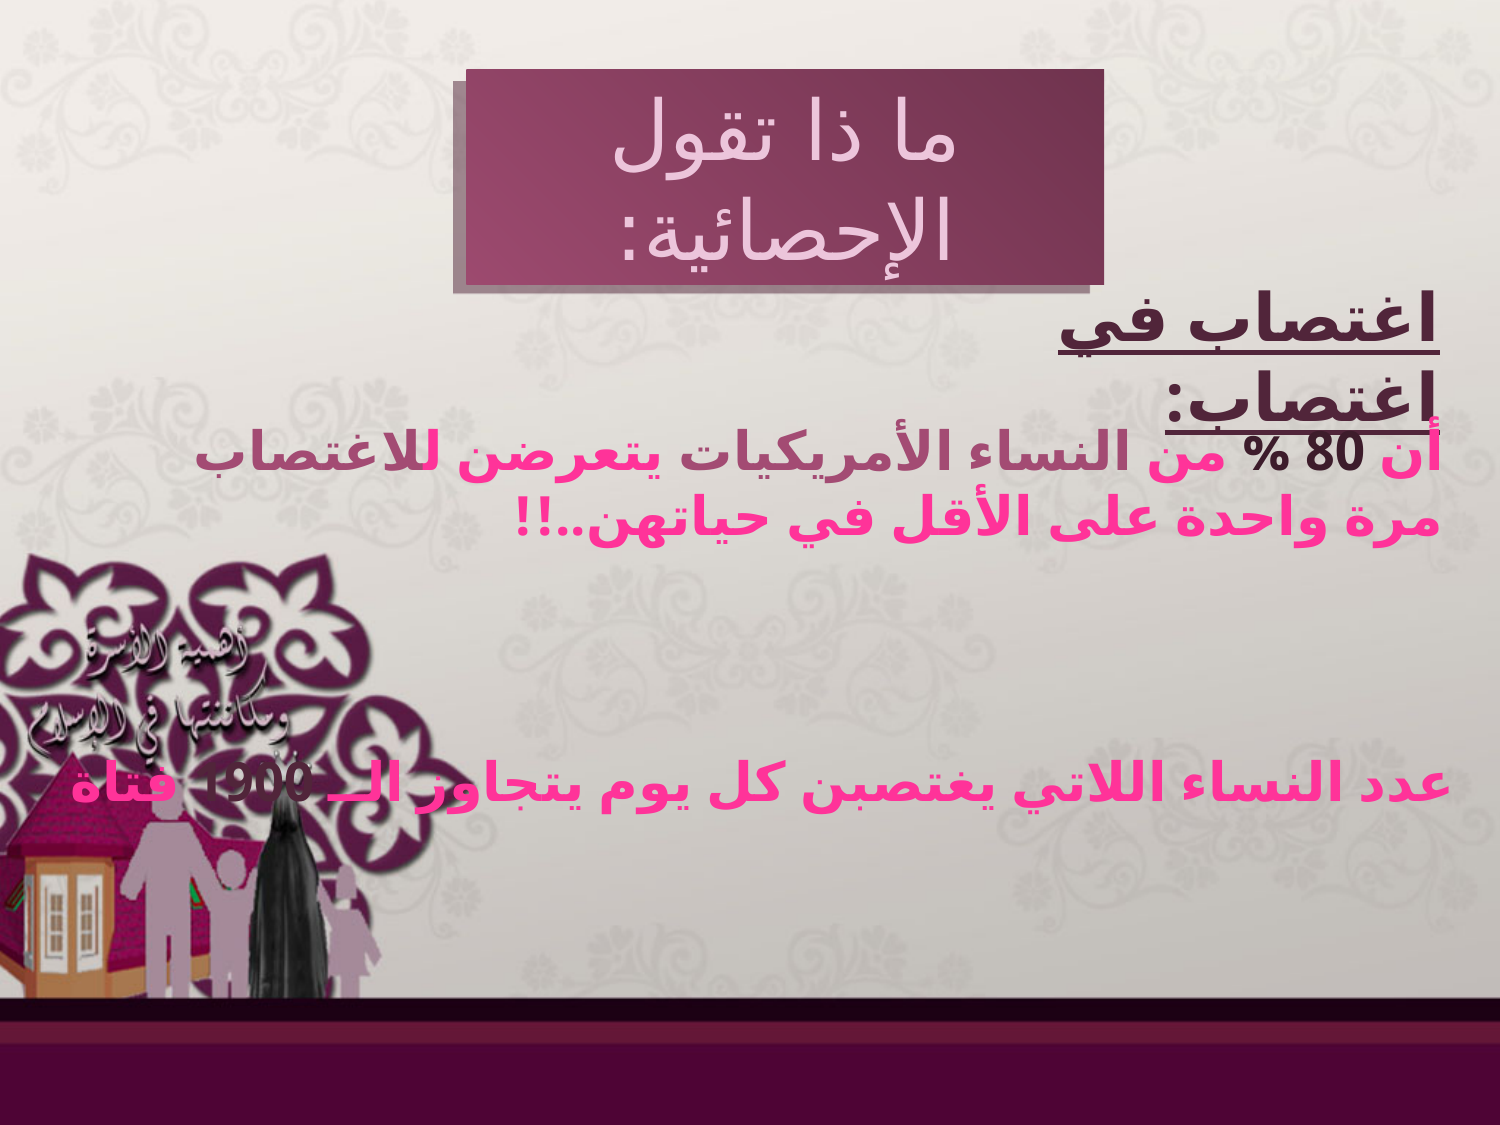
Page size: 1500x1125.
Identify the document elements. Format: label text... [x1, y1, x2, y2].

text_box اغتصاب في اغتصاب: [787, 267, 1455, 408]
picture [0, 0, 1500, 1125]
text_box عدد النساء اللاتي يغتصبن كل يوم يتجاوز الــ 1900 فتاة [35, 739, 1471, 820]
text_box أن 80 % من النساء الأمريكيات يتعرضن للاغتصاب مرة واحدة على الأقل في حياتهن..!! [123, 408, 1459, 554]
text_box ما ذا تقول الإحصائية: [466, 69, 1105, 285]
